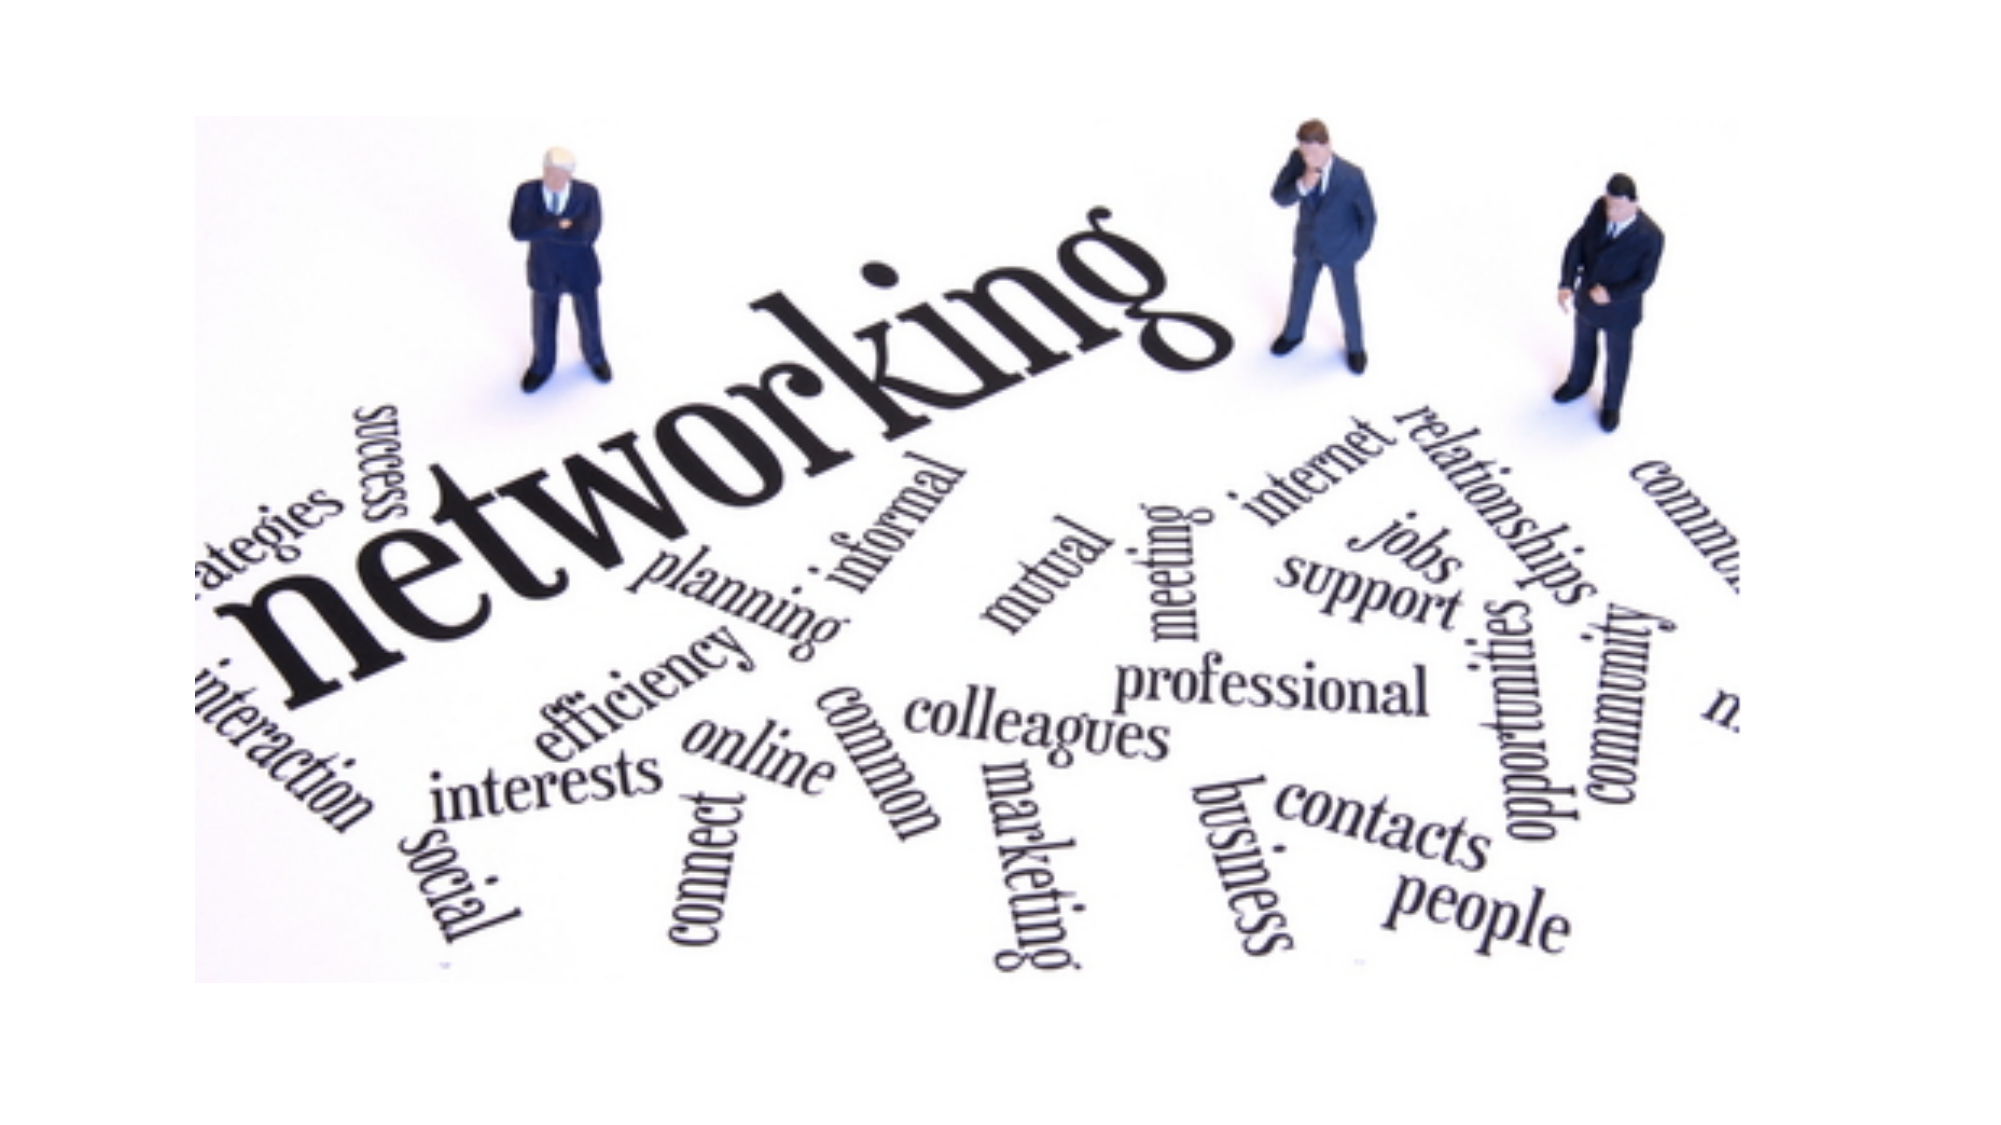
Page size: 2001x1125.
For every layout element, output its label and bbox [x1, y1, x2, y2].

picture [195, 116, 1750, 983]
